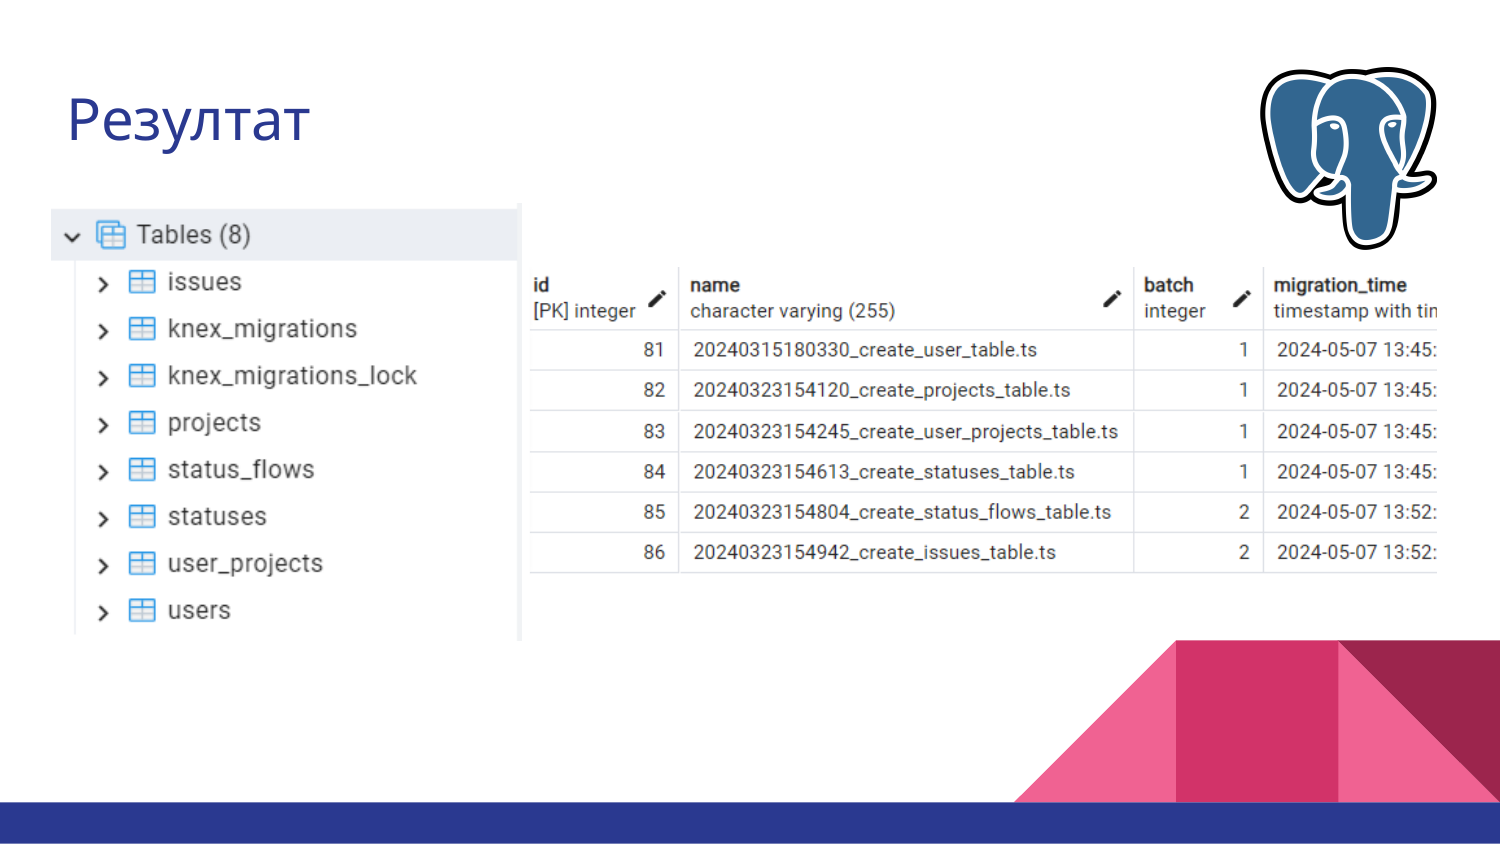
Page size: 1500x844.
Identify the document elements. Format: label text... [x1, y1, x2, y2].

title Резултат [51, 67, 1257, 167]
picture [529, 267, 1438, 577]
picture [50, 202, 522, 641]
picture [1259, 66, 1438, 251]
title Резултат [1440, 67, 1449, 167]
